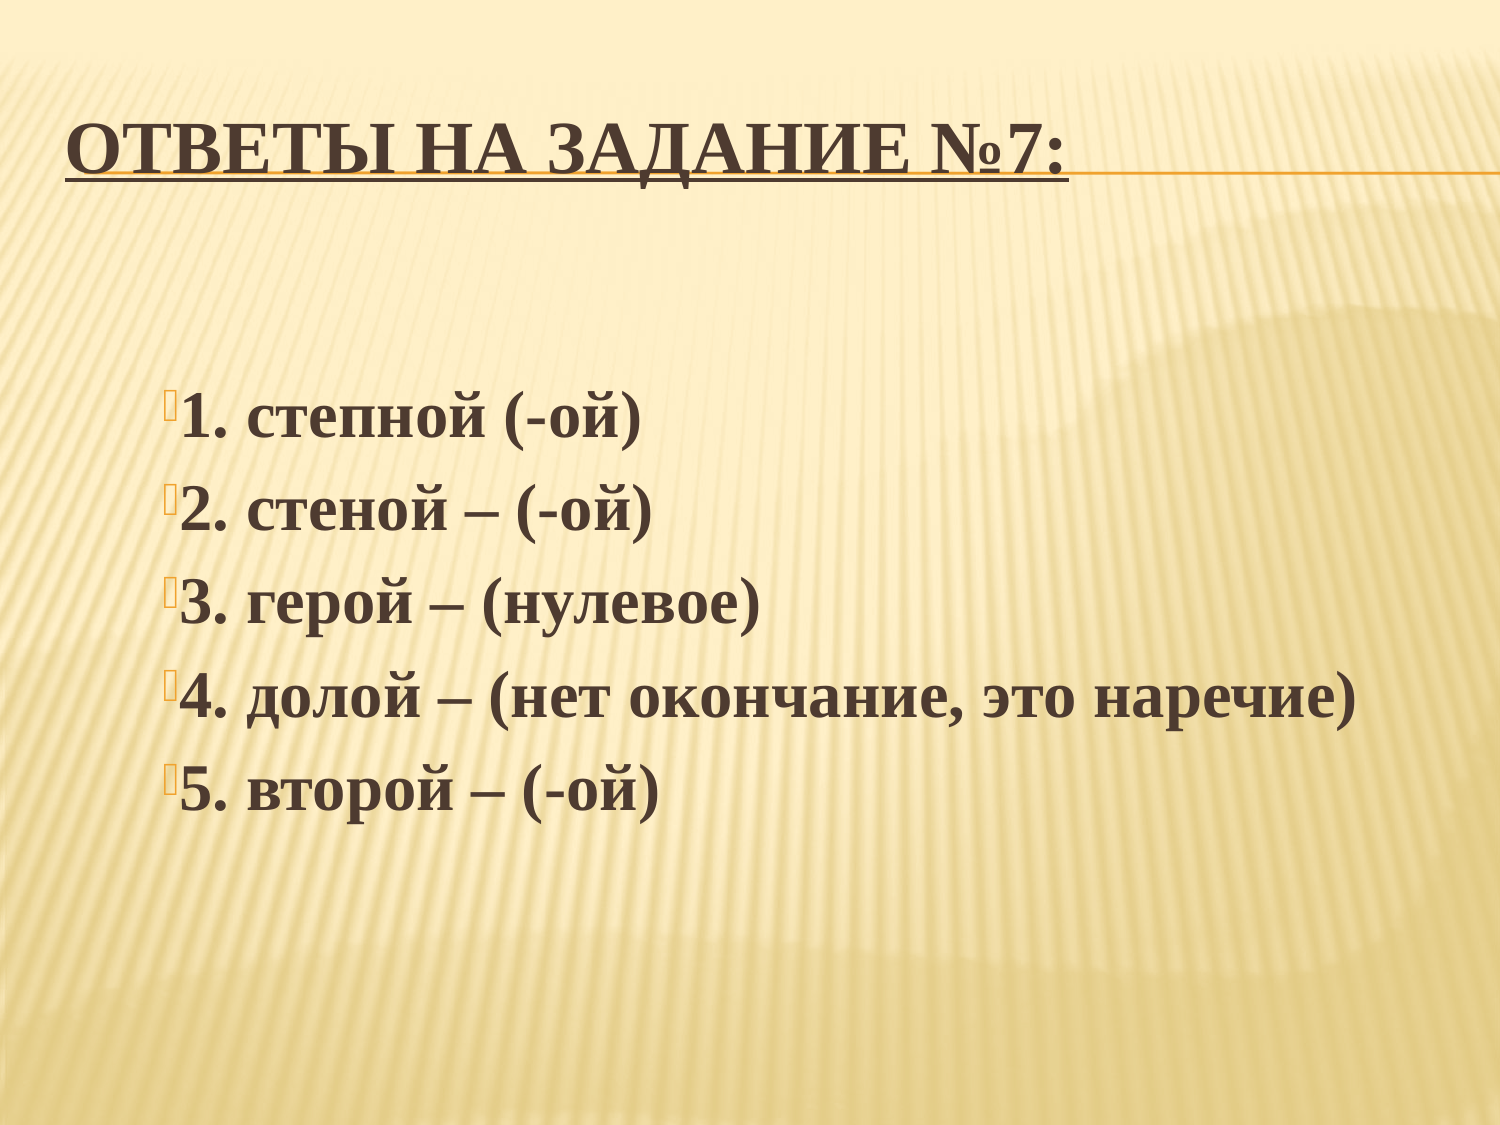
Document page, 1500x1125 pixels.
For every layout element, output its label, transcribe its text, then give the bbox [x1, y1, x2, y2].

title Ответы на задание №7: [50, 75, 1475, 213]
list 1. степной (-ой) 2. стеной – (-ой) 3. герой – (нулевое) 4. долой – (нет окончание, это наречие) 5. второй – (-ой) [75, 363, 1425, 1005]
